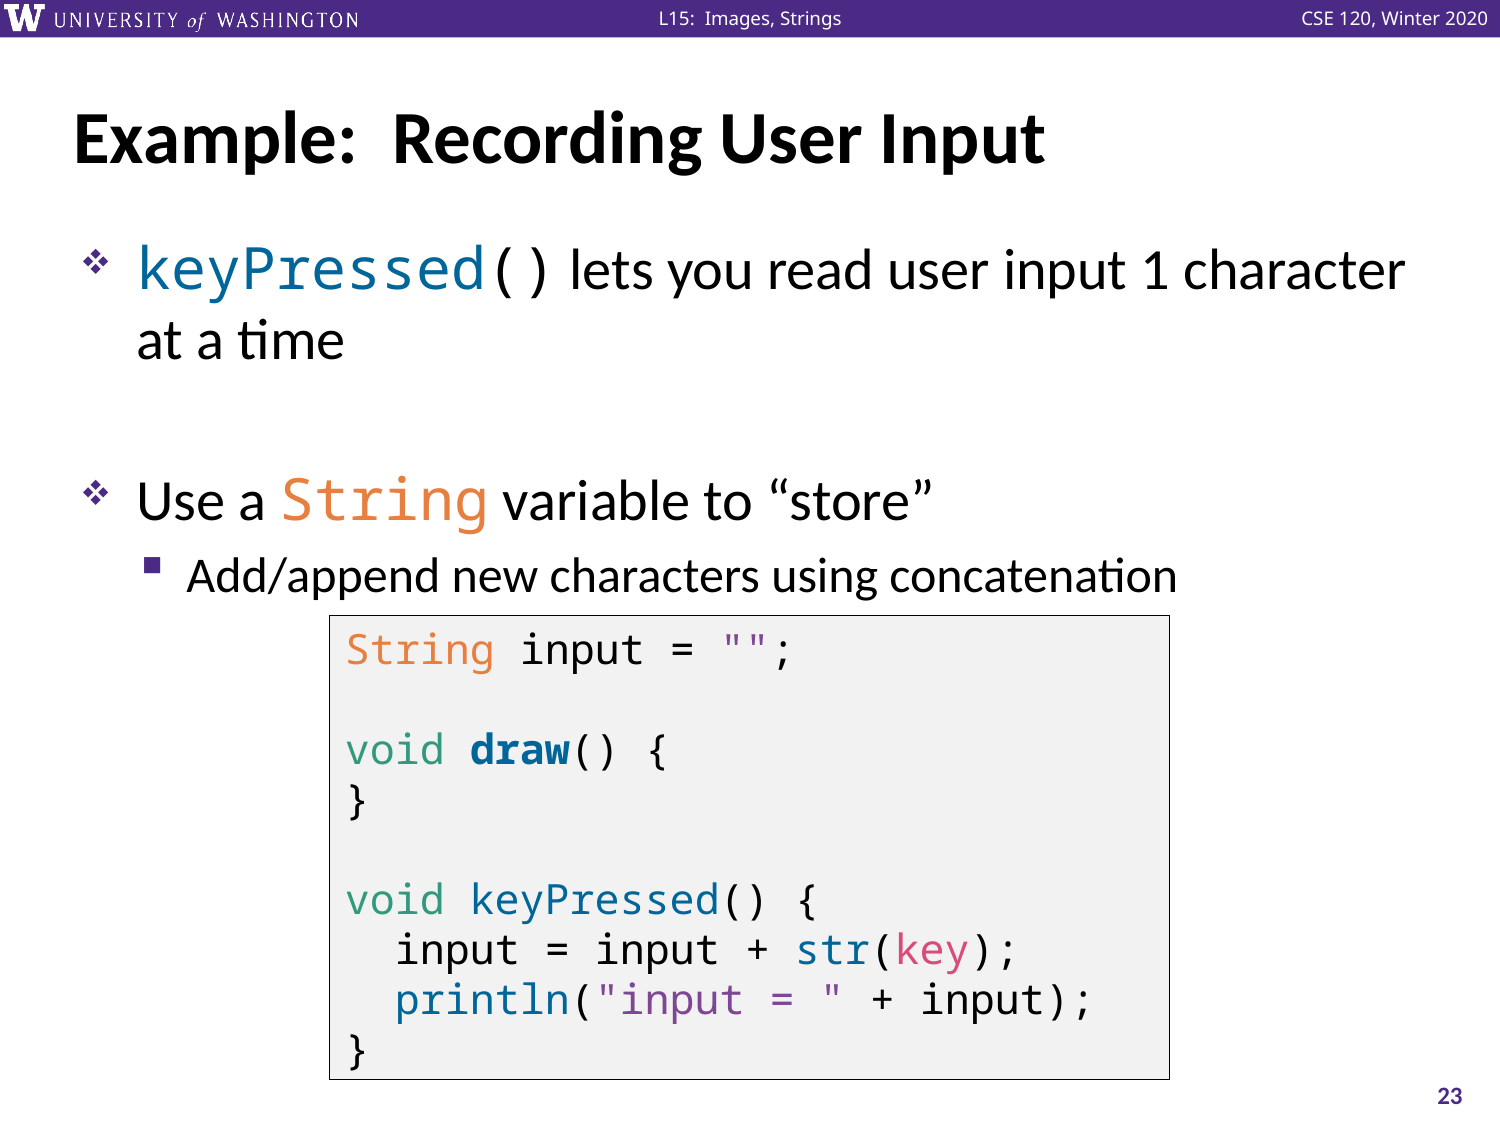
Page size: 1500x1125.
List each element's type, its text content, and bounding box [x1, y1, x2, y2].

list keyPressed() lets you read user input 1 character at a time Use a String variable to “store” Add/append new characters using concatenation [64, 223, 1438, 1040]
title Example: Recording User Input [58, 71, 1438, 197]
picture [4, 4, 358, 32]
slide_number 23 [1400, 1065, 1500, 1125]
text_box String input = ""; void draw() { } void keyPressed() { input = input + str(key); println("input = " + input); } [329, 615, 1170, 1080]
